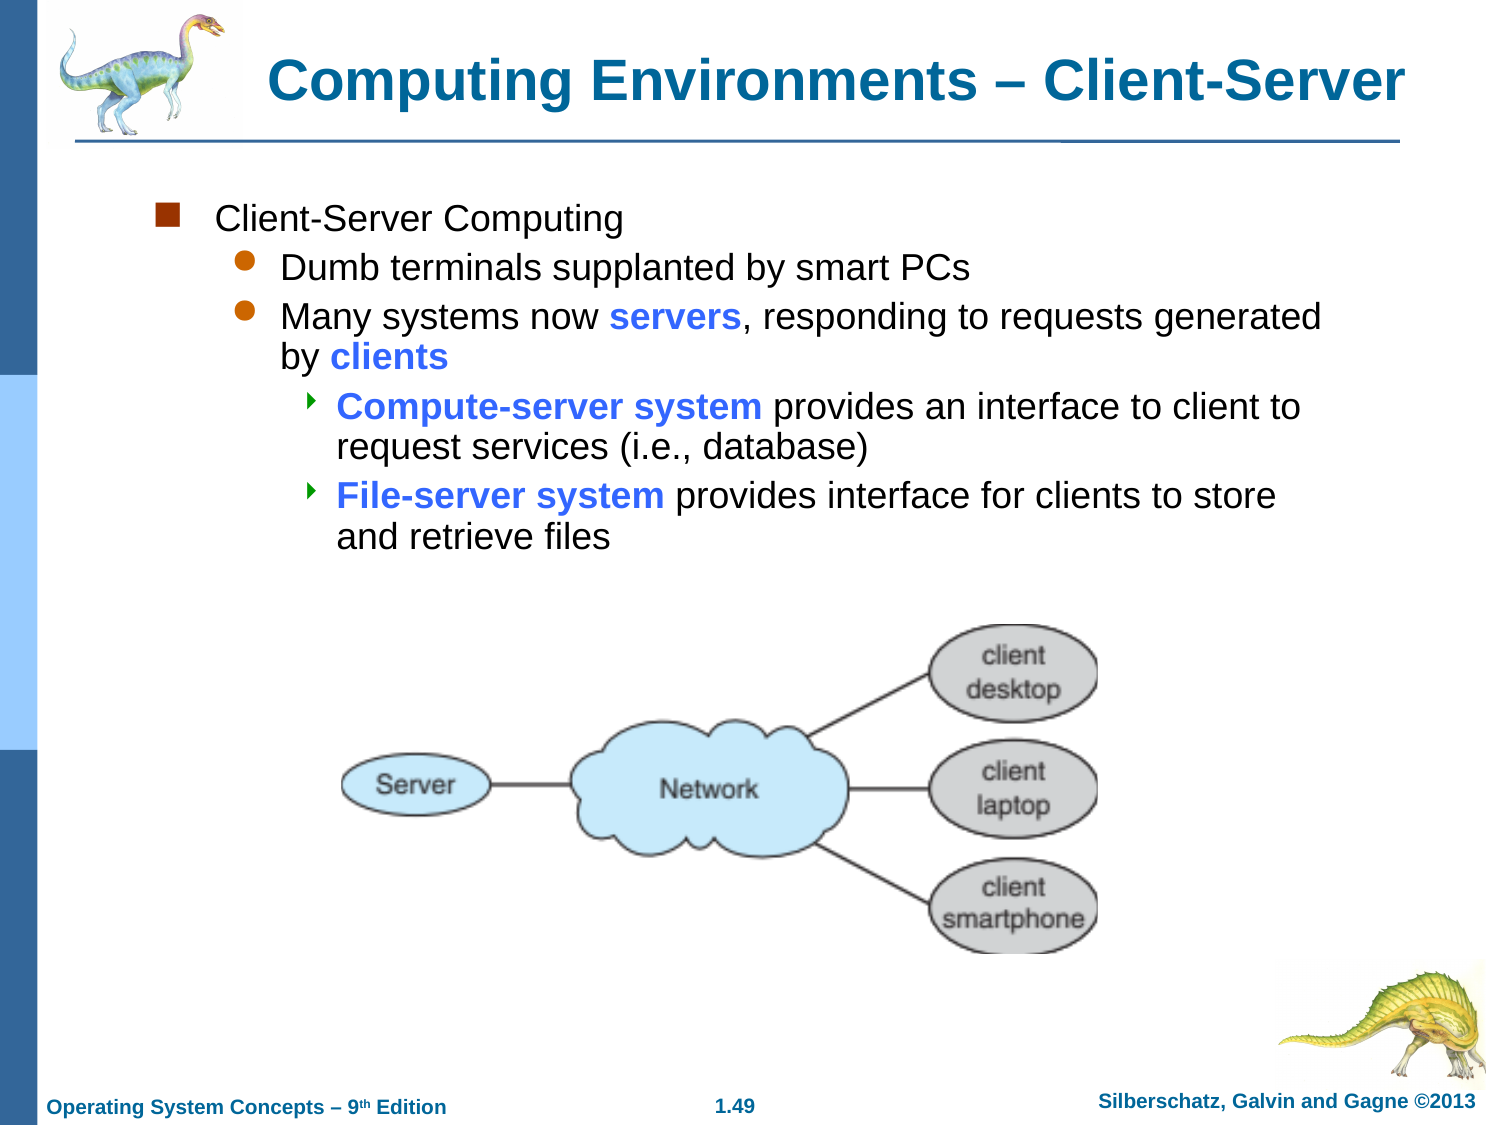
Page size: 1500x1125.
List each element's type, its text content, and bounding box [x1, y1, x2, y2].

picture [341, 623, 1098, 954]
text_box Client-Server Computing Dumb terminals supplanted by smart PCs Many systems now servers, responding to requests generated by clients Compute-server system provides an interface to client to request services (i.e., database) File-server system provides interface for clients to store and retrieve files [143, 191, 1350, 958]
picture [46, 0, 243, 149]
picture [1275, 959, 1486, 1090]
title Computing Environments – Client-Server [212, 24, 1463, 120]
